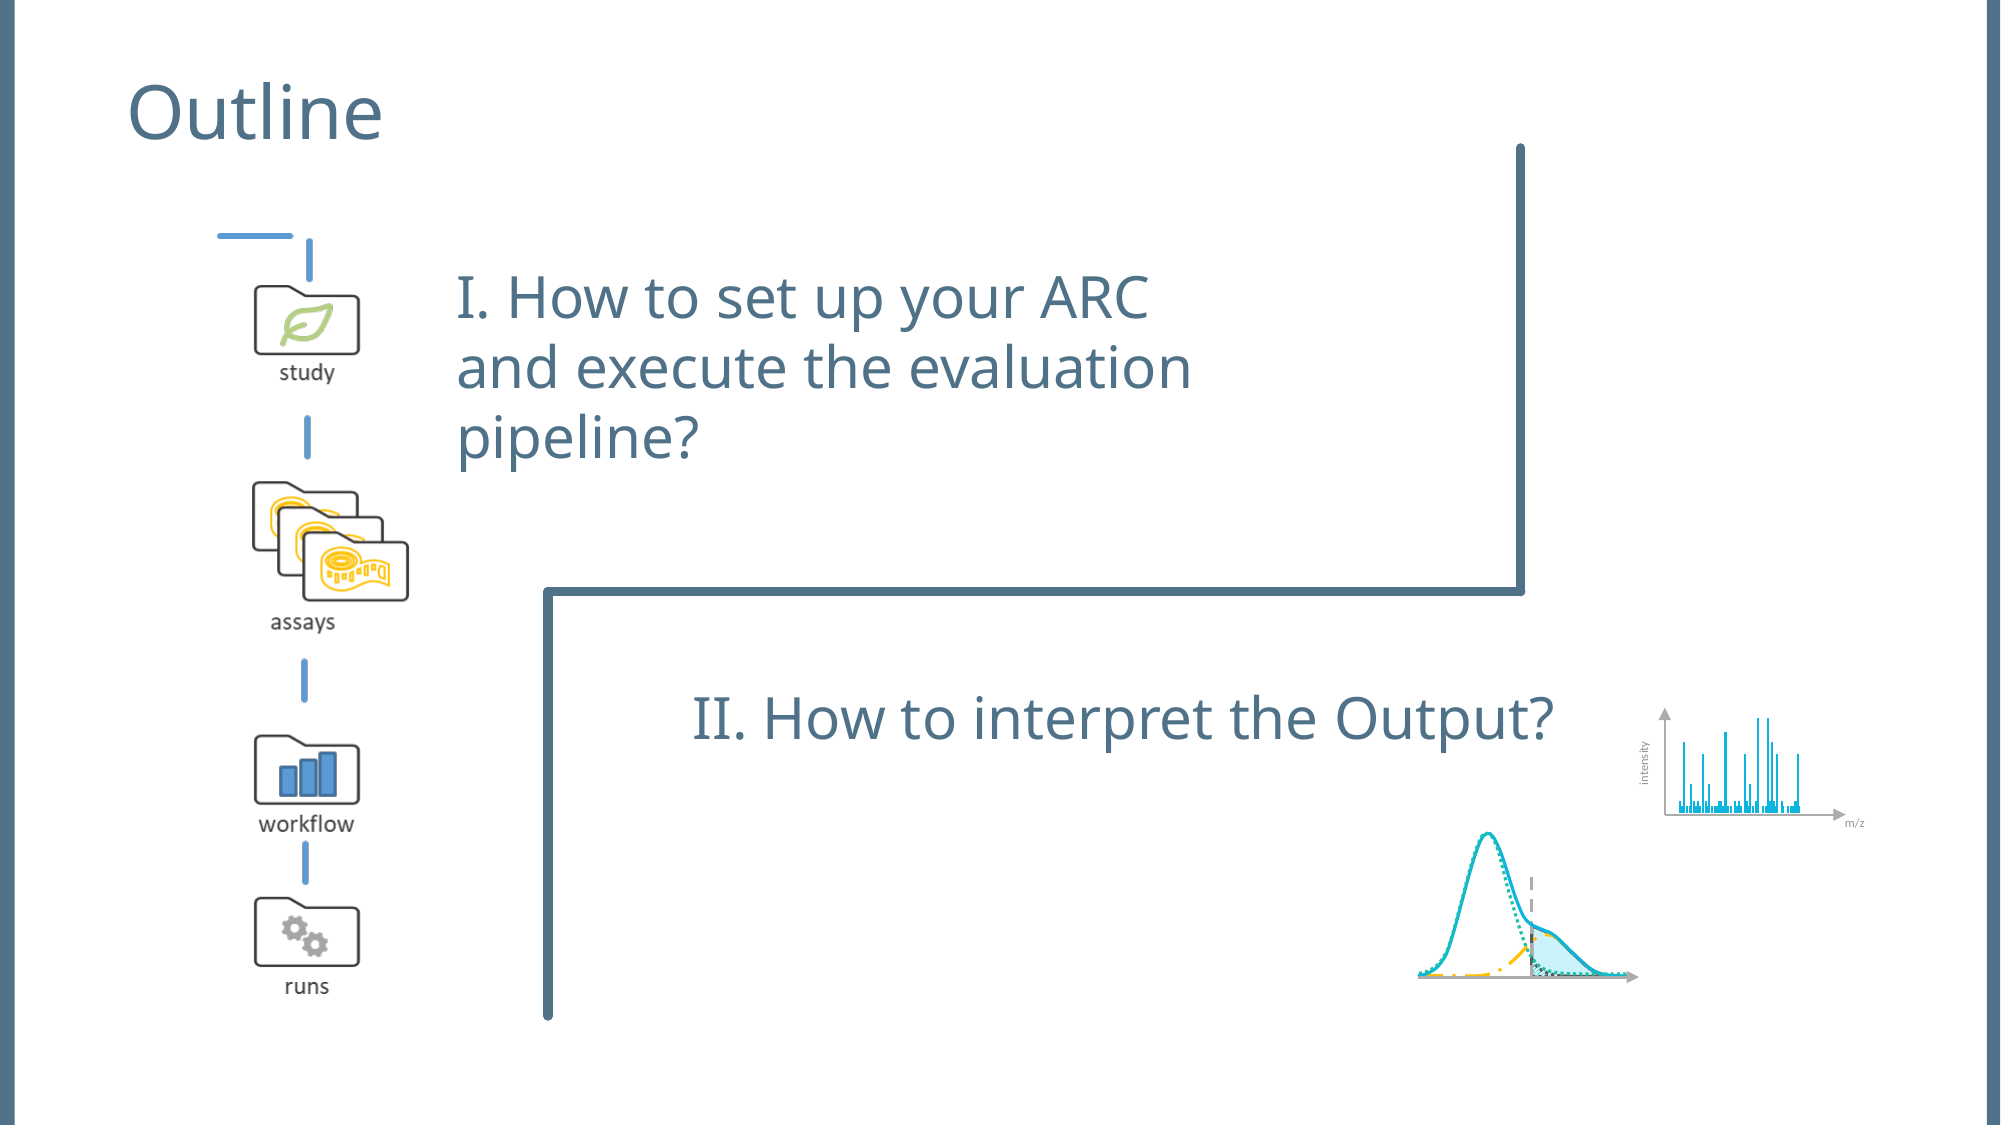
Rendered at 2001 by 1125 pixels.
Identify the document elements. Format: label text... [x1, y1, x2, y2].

text_box II. How to interpret the Output? [677, 673, 1609, 1125]
picture [217, 233, 424, 1017]
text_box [1417, 832, 1640, 978]
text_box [1627, 707, 1891, 851]
title Outline [111, 1, 1891, 219]
list I. How to set up your ARC and execute the evaluation pipeline? [441, 252, 1285, 1094]
